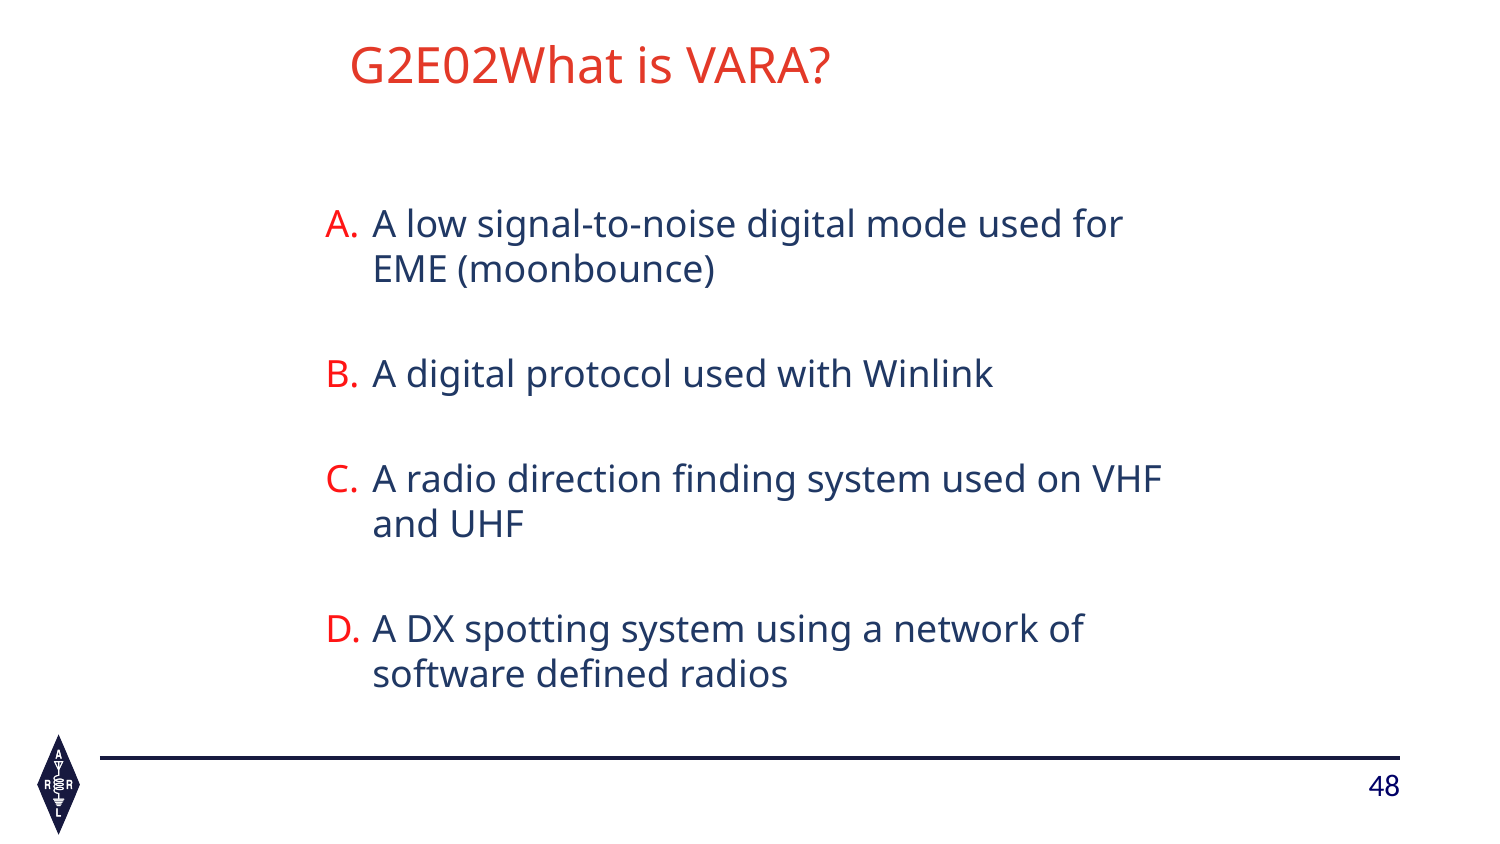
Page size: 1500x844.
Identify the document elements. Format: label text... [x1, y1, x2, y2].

picture [37, 734, 80, 835]
title G2E02 What is VARA? [349, 34, 1151, 142]
slide_number 48 [1302, 761, 1400, 807]
text_box A low signal-to-noise digital mode used for EME (moonbounce) A digital protocol used with Winlink A radio direction finding system used on VHF and UHF A DX spotting system using a network of software defined radios [314, 193, 1186, 722]
list [76, 192, 1425, 827]
